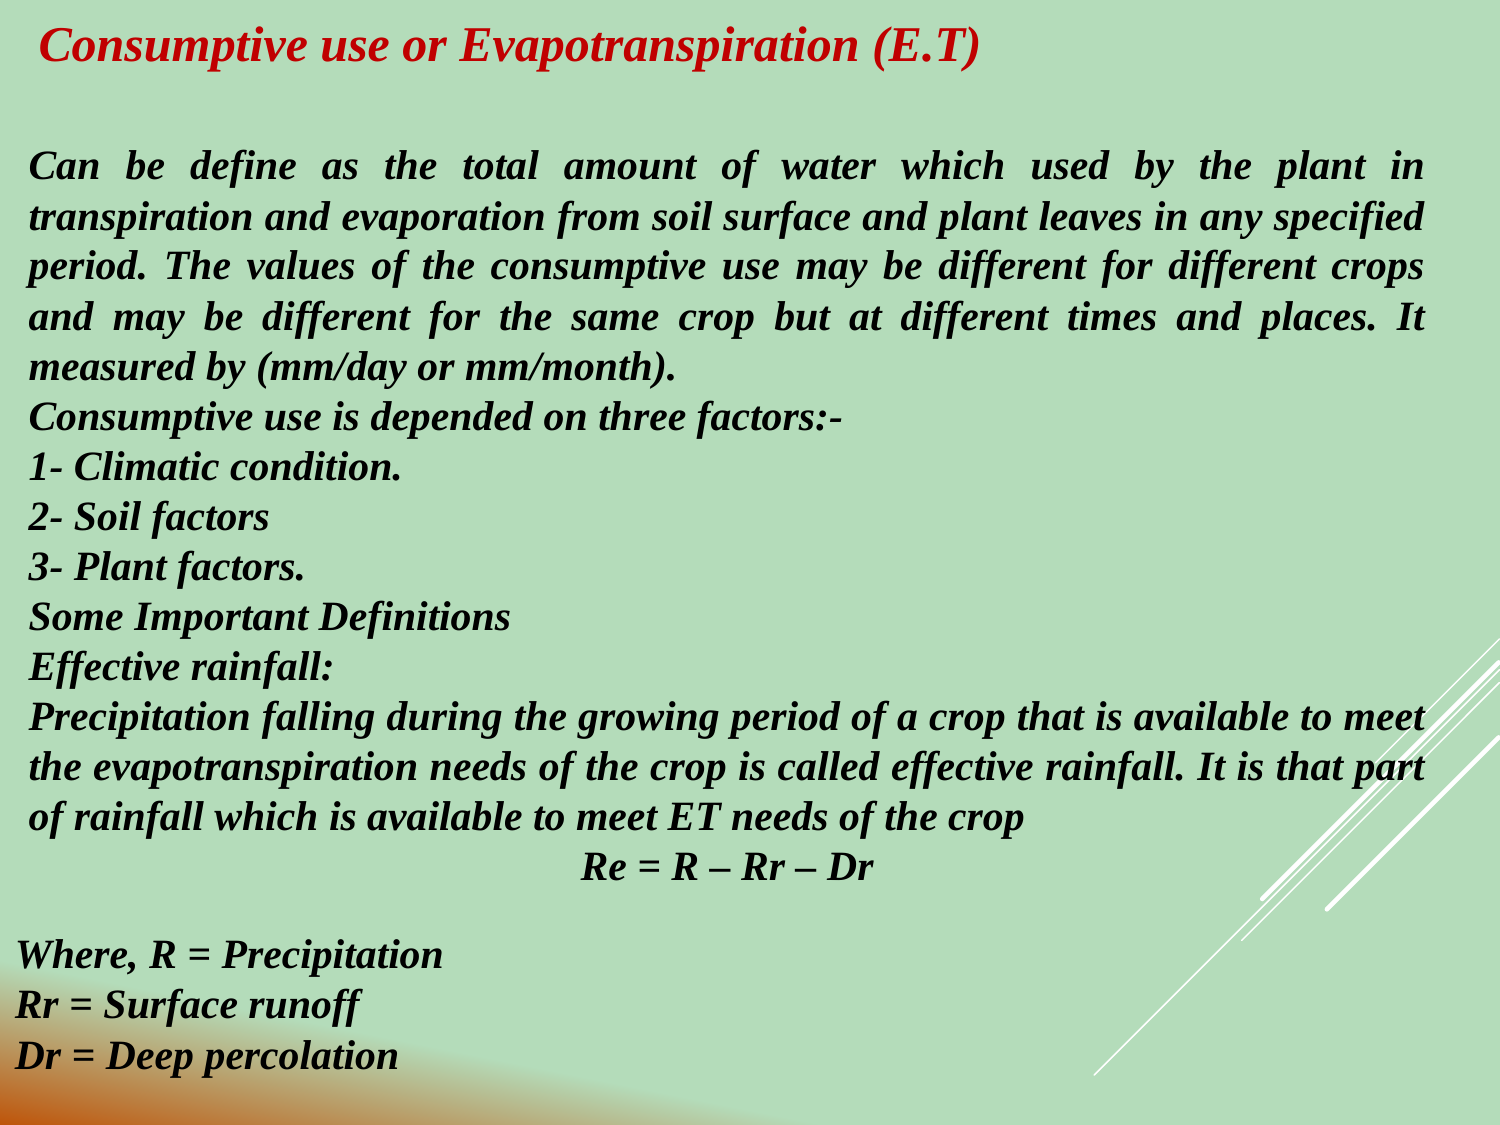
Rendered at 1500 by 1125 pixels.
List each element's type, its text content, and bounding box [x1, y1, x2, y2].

text_box Can be define as the total amount of water which used by the plant in transpiration and evaporation from soil surface and plant leaves in any specified period. The values of the consumptive use may be different for different crops and may be different for the same crop but at different times and places. It measured by (mm/day or mm/month). Consumptive use is depended on three factors:- 1- Climatic condition. 2- Soil factors 3- Plant factors. Some Important Definitions Effective rainfall: Precipitation falling during the growing period of a crop that is available to meet the evapotranspiration needs of the crop is called effective rainfall. It is that part of rainfall which is available to meet ET needs of the crop Re = R – Rr – Dr [13, 130, 1441, 947]
text_box Consumptive use or Evapotranspiration (E.T) [23, 0, 998, 79]
text_box Where, R = Precipitation Rr = Surface runoff Dr = Deep percolation [0, 919, 519, 1085]
